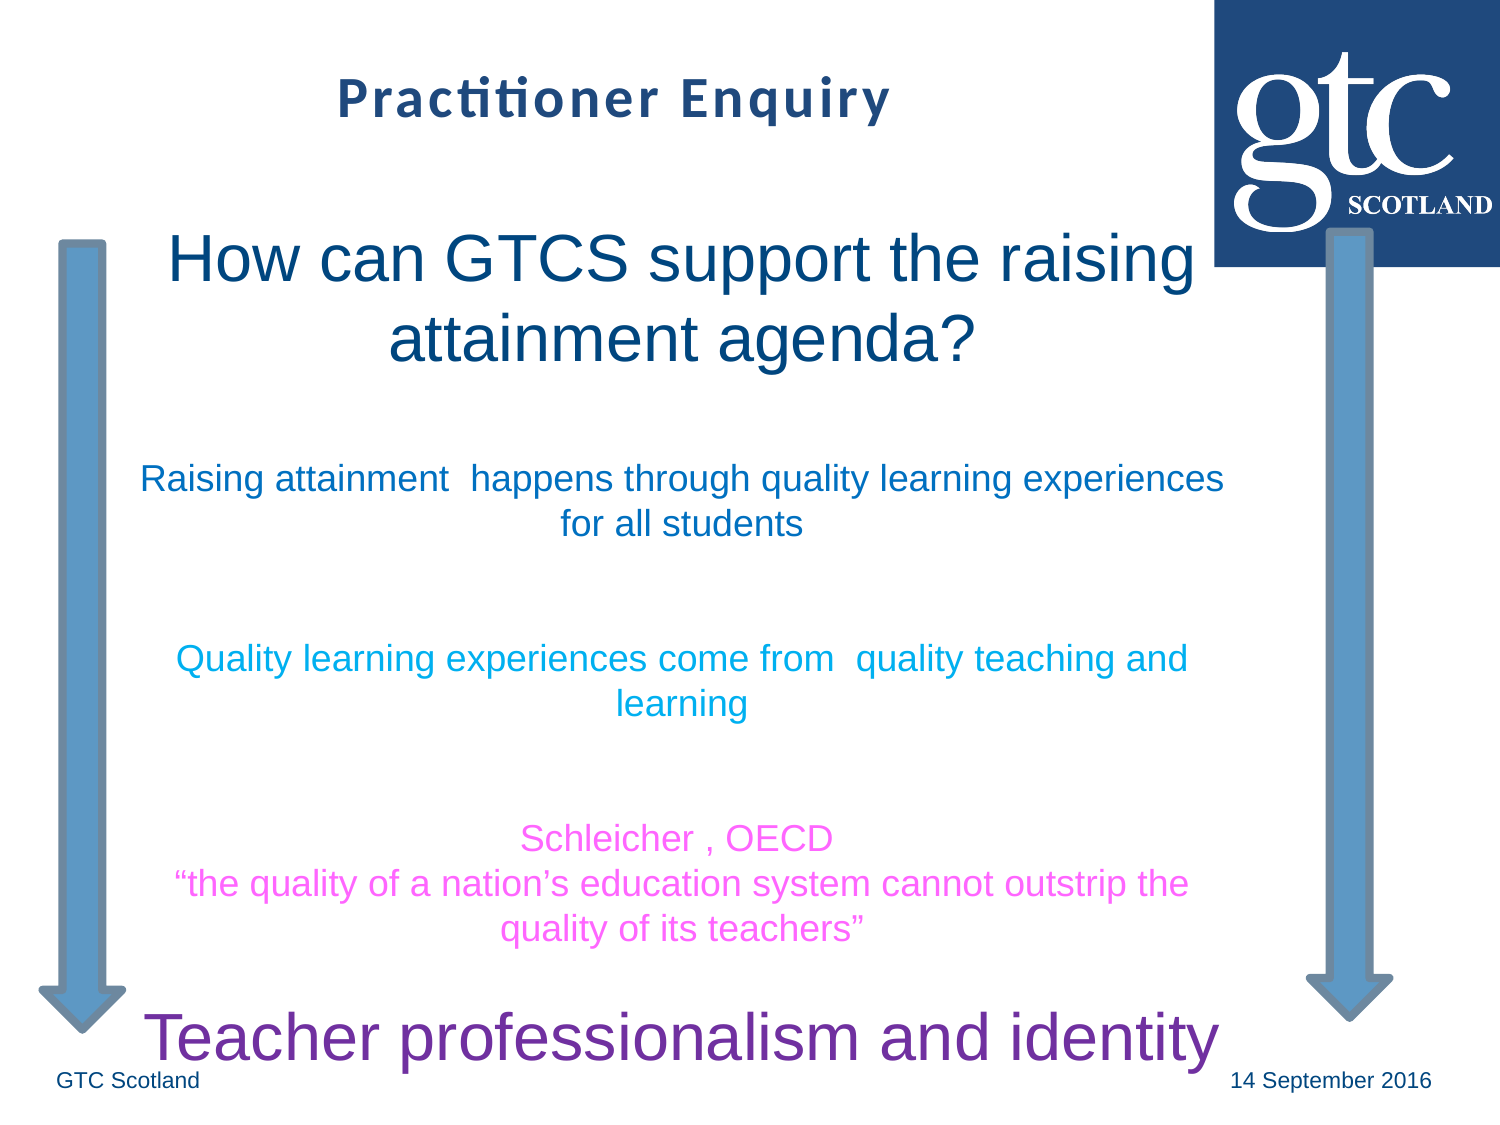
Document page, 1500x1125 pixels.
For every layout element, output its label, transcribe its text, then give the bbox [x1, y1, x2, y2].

title Practitioner Enquiry [41, 51, 1188, 149]
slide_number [1074, 1058, 1447, 1102]
text_box How can GTCS support the raising attainment agenda? Raising attainment happens through quality learning experiences for all students Quality learning experiences come from quality teaching and learning Schleicher , OECD “the quality of a nation’s education system cannot outstrip the quality of its teachers” Teacher professionalism and identity [103, 206, 1261, 1082]
text_box [1305, 227, 1394, 1022]
text_box [38, 239, 103, 1034]
picture [1234, 51, 1492, 232]
footer GTC Scotland [41, 1058, 529, 1102]
